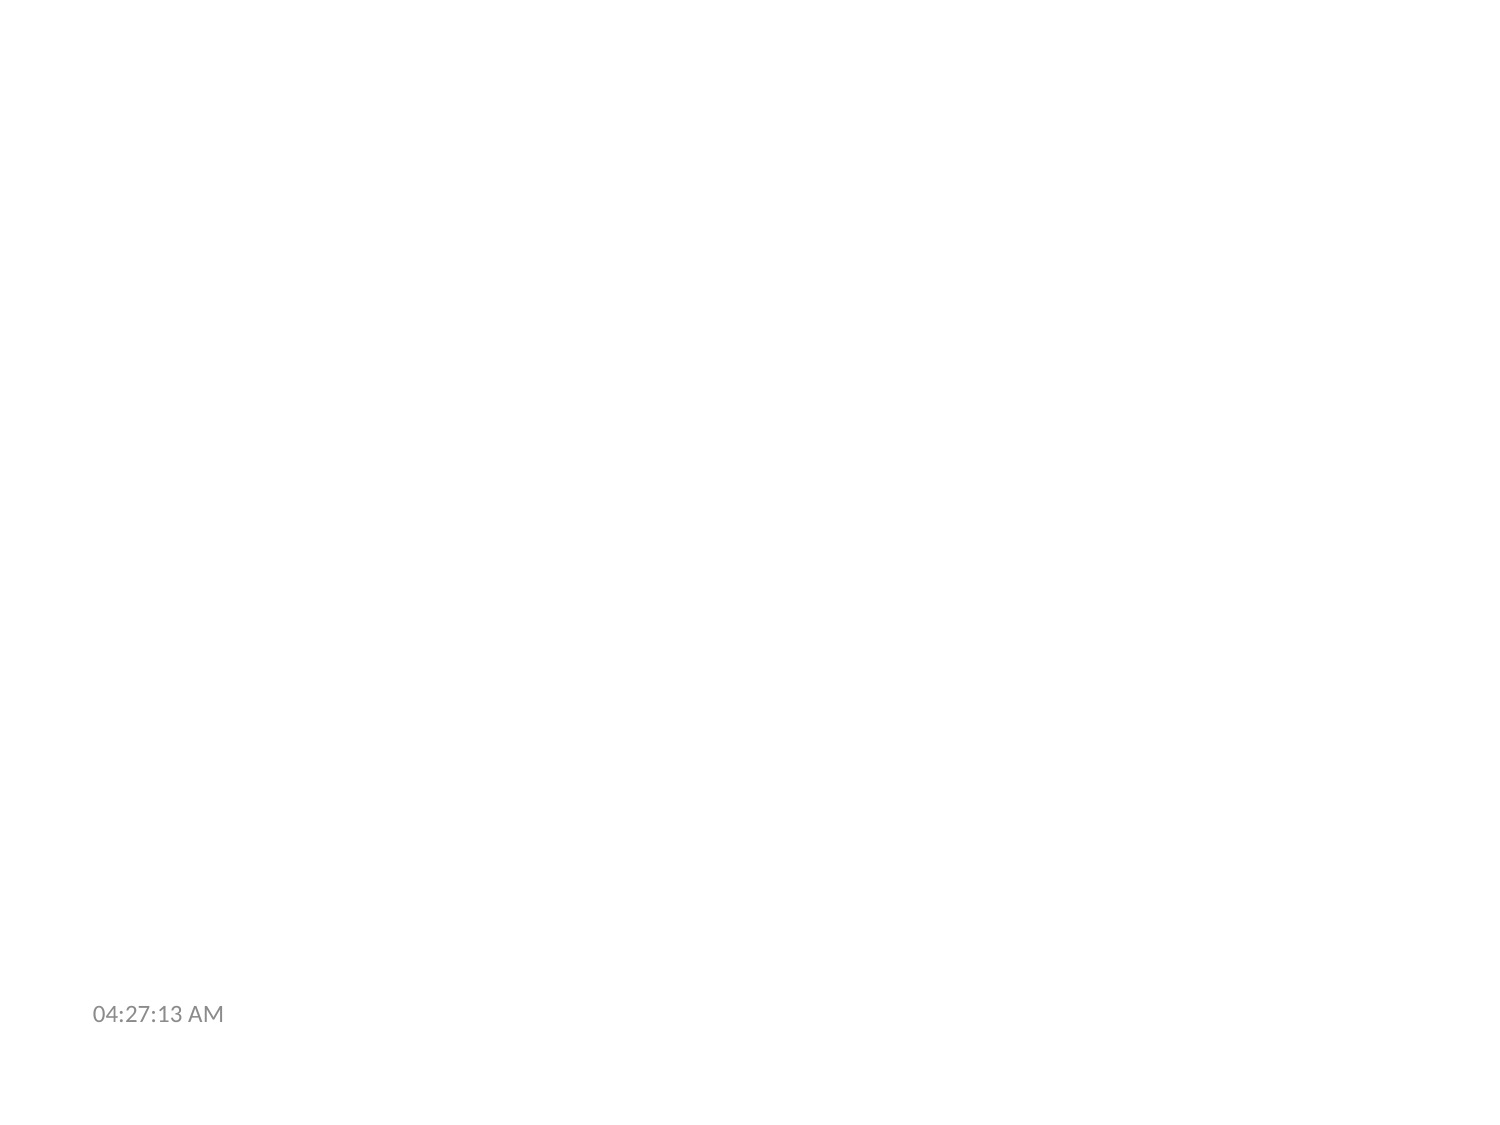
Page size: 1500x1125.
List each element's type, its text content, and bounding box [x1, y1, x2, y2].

text_box 3:35:09 PM [77, 982, 428, 1043]
